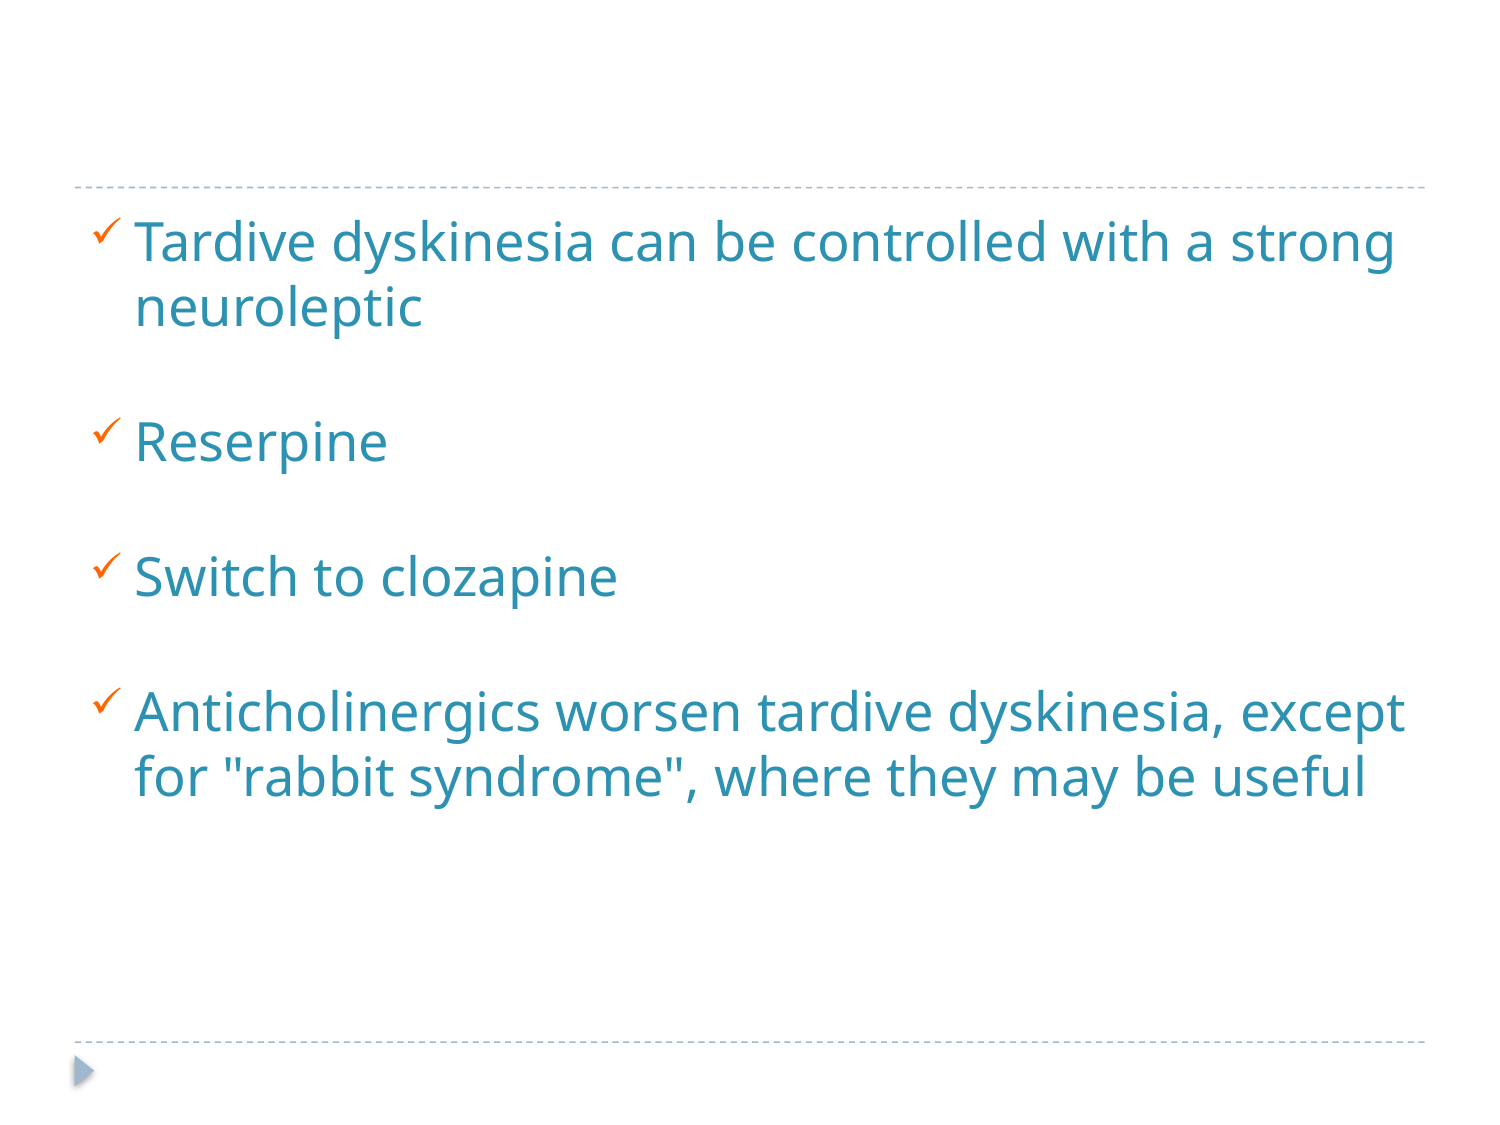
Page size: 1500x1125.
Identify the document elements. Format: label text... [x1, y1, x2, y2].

list Tardive dyskinesia can be controlled with a strong neuroleptic Reserpine Switch to clozapine Anticholinergics worsen tardive dyskinesia, except for "rabbit syndrome", where they may be useful [75, 200, 1425, 1010]
